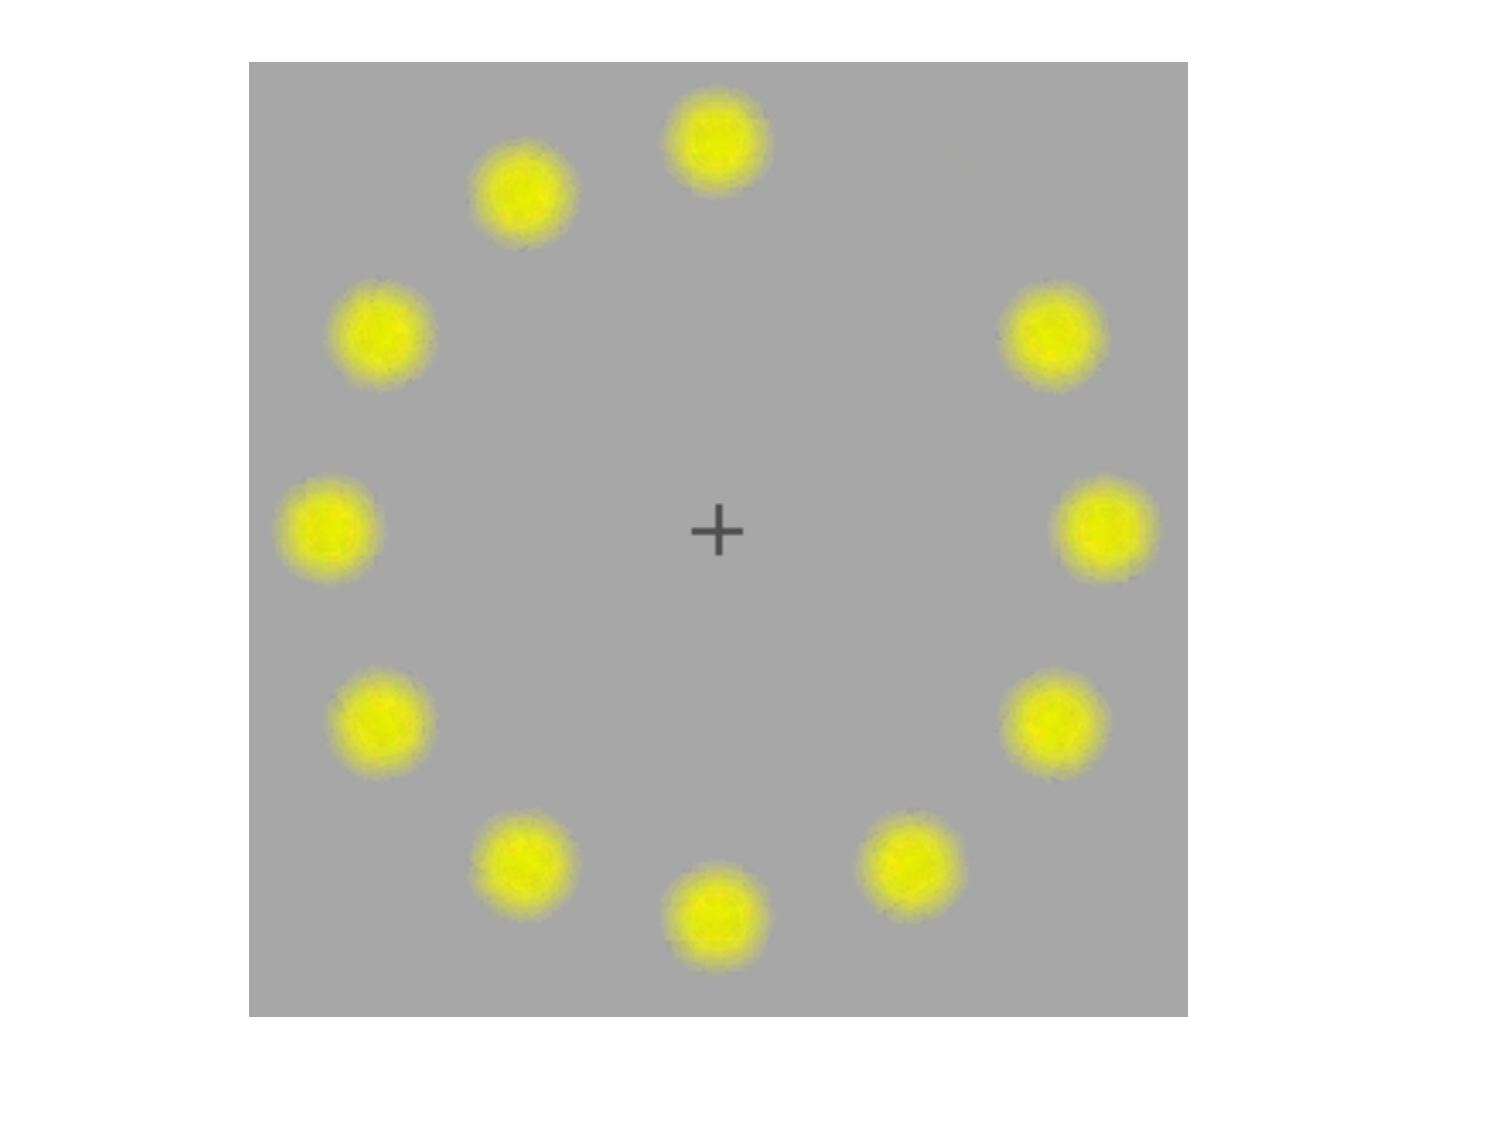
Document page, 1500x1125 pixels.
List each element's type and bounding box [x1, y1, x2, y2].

picture [249, 62, 1188, 1018]
